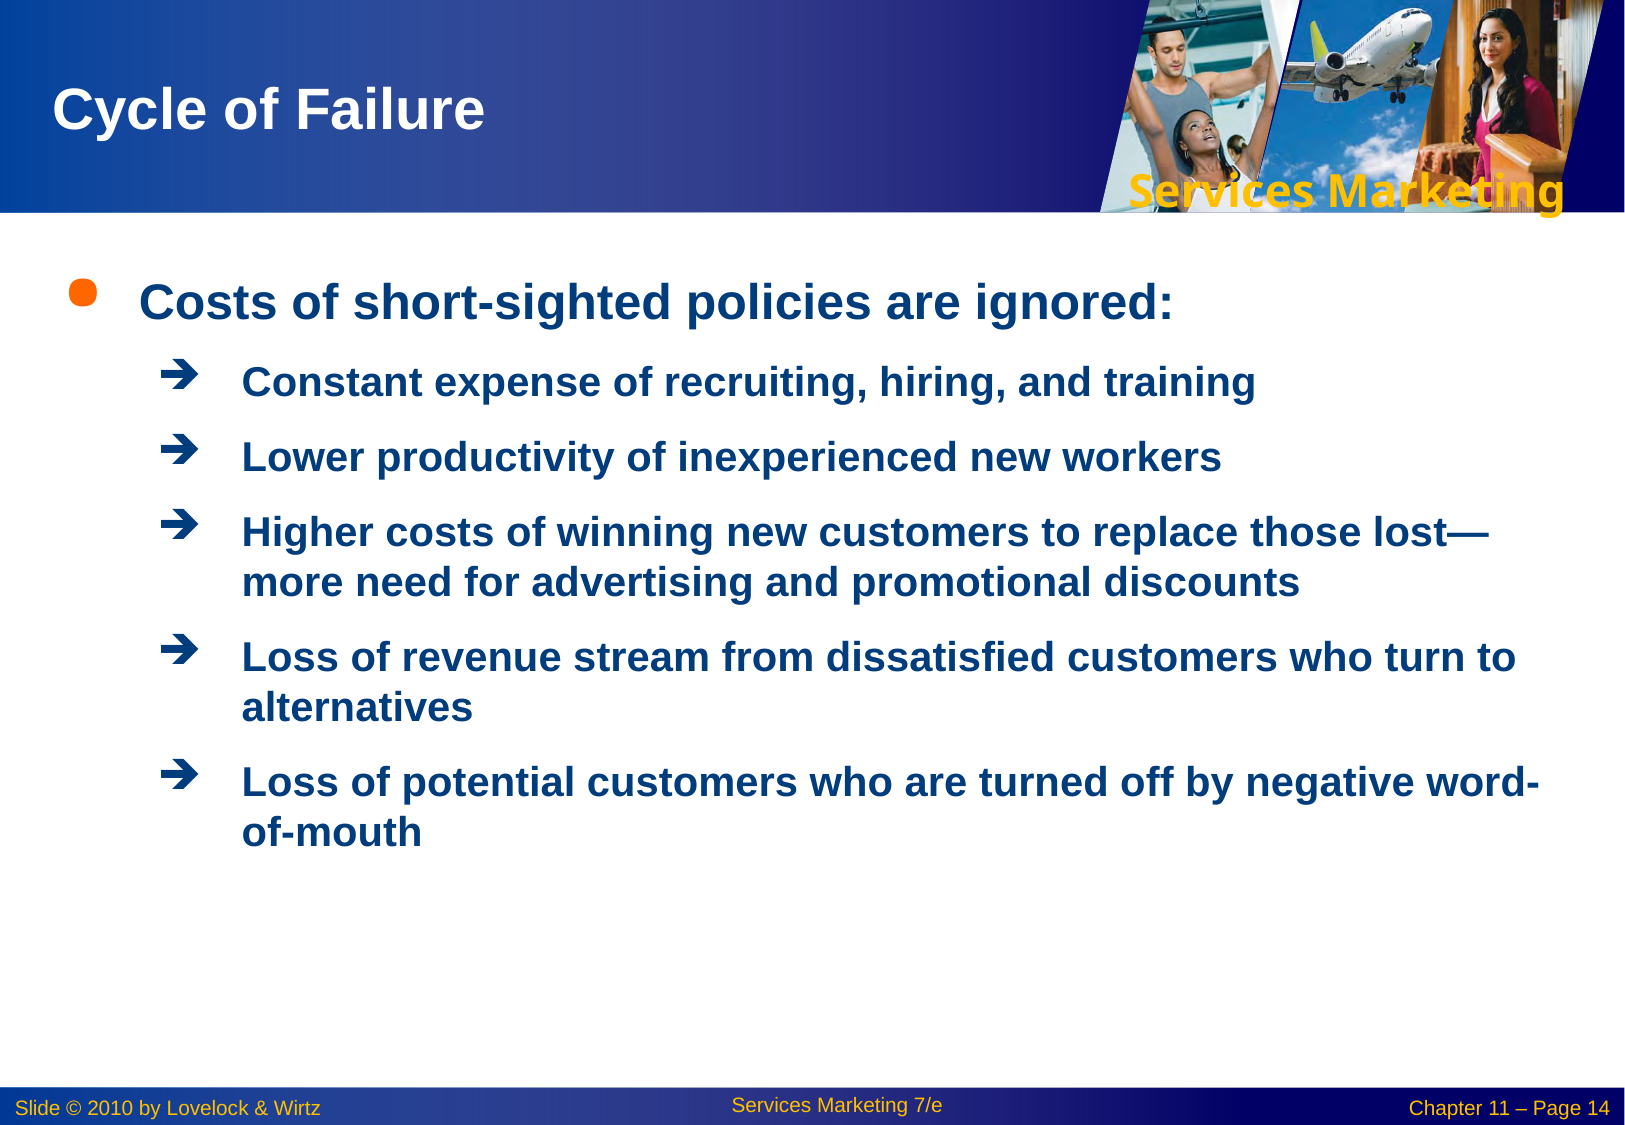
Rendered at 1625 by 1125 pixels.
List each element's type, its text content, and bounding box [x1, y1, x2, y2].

picture [1100, 0, 1604, 213]
picture [1546, 187, 1556, 202]
picture [1162, 186, 1172, 192]
list Costs of short-sighted policies are ignored: Constant expense of recruiting, hiring, and training Lower productivity of inexperienced new workers Higher costs of winning new customers to replace those lost—more need for advertising and promotional discounts Loss of revenue stream from dissatisfied customers who turn to alternatives Loss of potential customers who are turned off by negative word-of-mouth [49, 261, 1588, 1051]
title Cycle of Failure [36, 37, 1088, 176]
